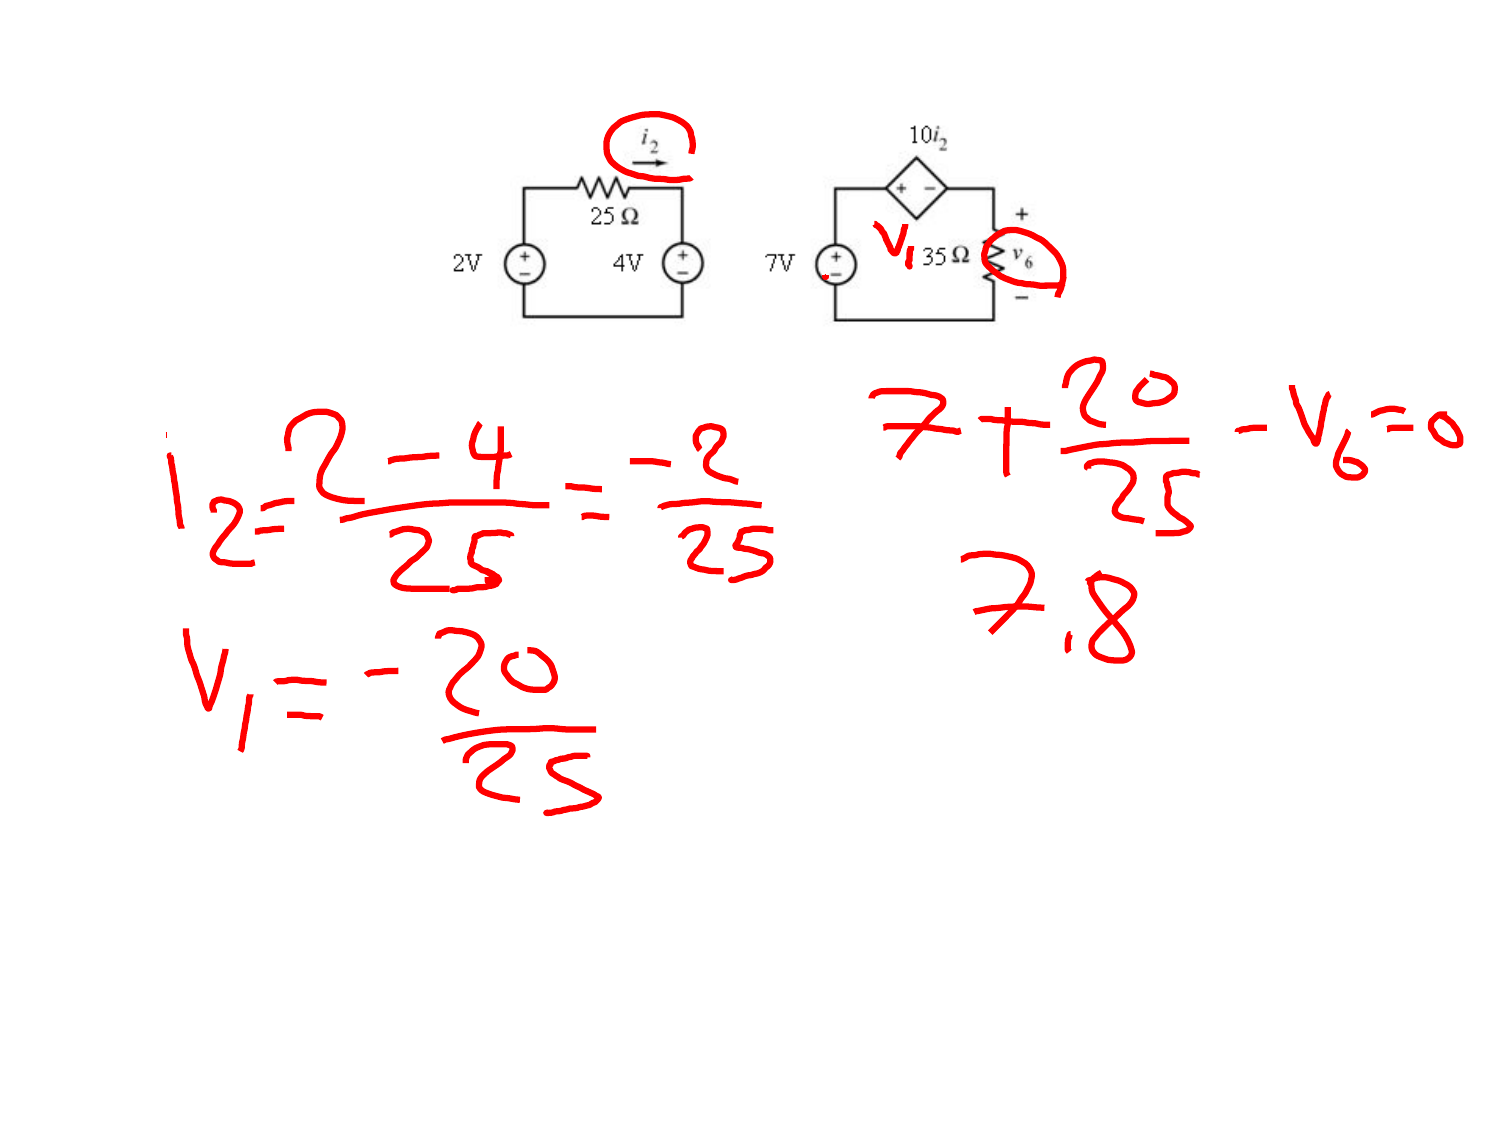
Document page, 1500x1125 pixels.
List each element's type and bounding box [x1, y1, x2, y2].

text_box [165, 114, 1461, 814]
